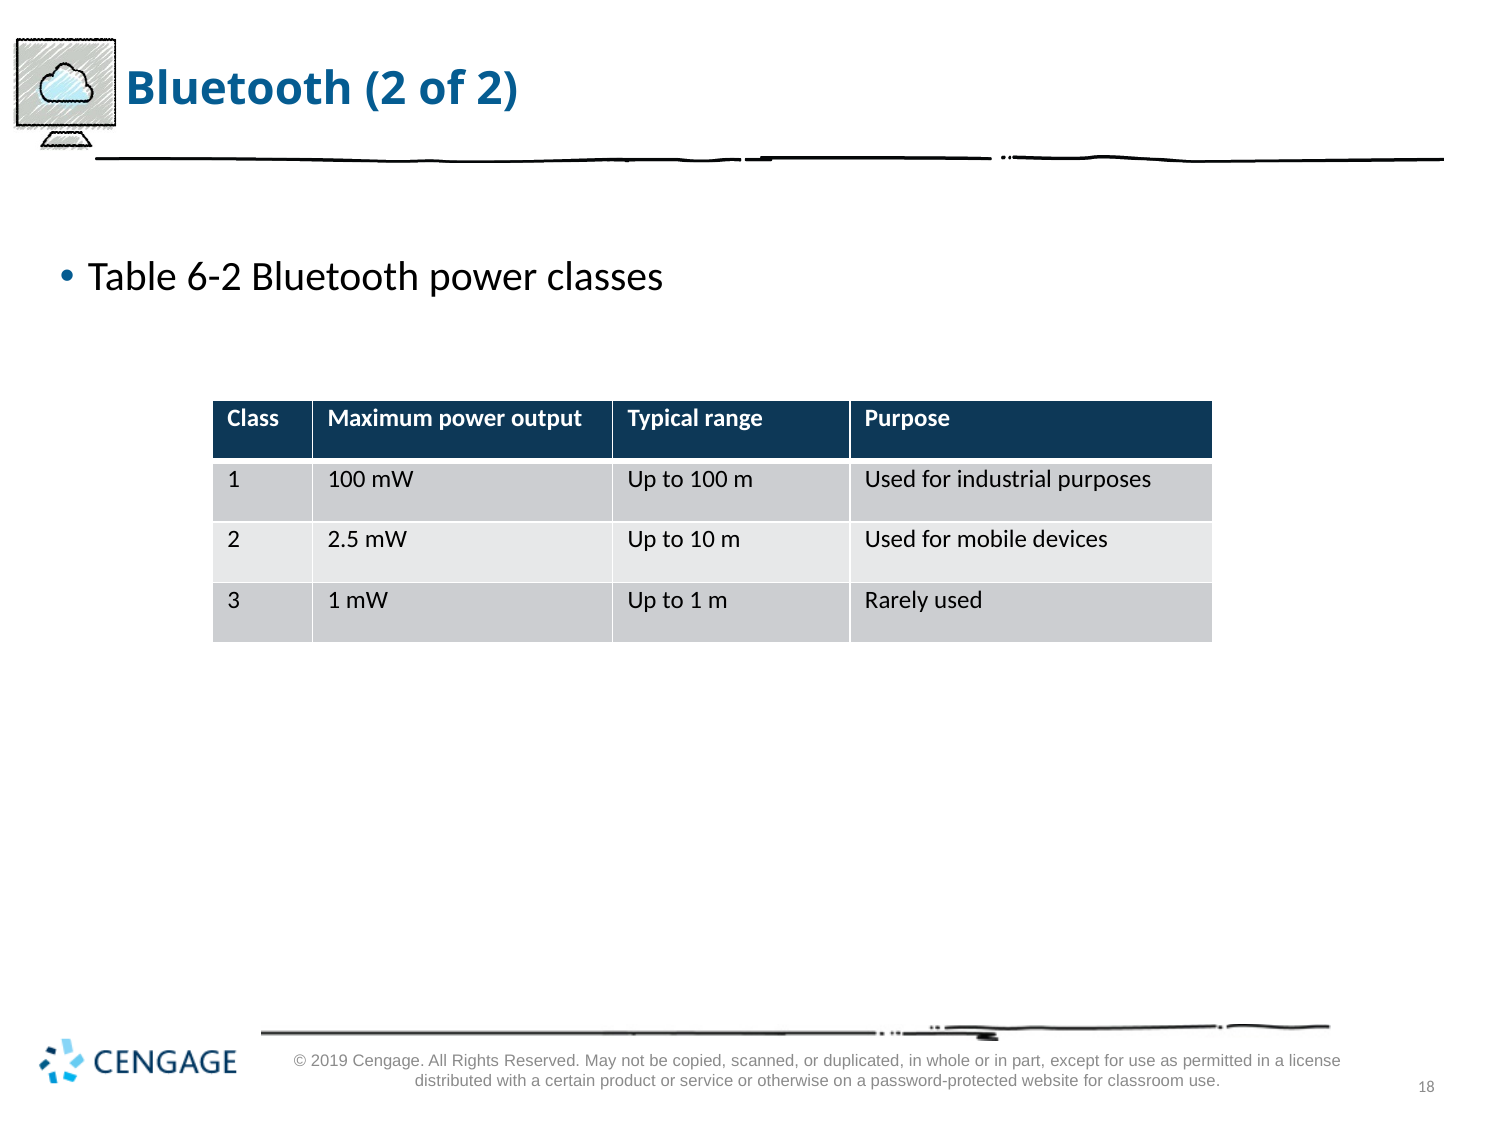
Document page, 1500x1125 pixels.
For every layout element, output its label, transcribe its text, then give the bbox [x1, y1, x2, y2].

table_cell Up to 10 m [613, 523, 849, 582]
table_header Maximum power output [313, 401, 612, 458]
footer © 2019 Cengage. All Rights Reserved. May not be copied, scanned, or duplicated, in whole or in part, except for use as permitted in a license distributed with a certain product or service or otherwise on a password-protected website for classroom use. [262, 1050, 1375, 1091]
table_cell Rarely used [851, 583, 1212, 642]
table_cell Up to 1 m [613, 583, 849, 642]
picture [13, 36, 117, 151]
table_cell 1 mW [313, 583, 612, 642]
title Bluetooth (2 of 2) [125, 66, 1442, 116]
table_cell 3 [213, 583, 312, 642]
picture [95, 155, 1444, 163]
list Table 6-2 Bluetooth power classes [59, 252, 1441, 301]
table_header Typical range [613, 401, 849, 458]
table_cell Up to 100 m [613, 464, 849, 521]
table_cell 1 [213, 464, 312, 521]
table_cell Used for industrial purposes [851, 464, 1212, 521]
table_cell 2 [213, 523, 312, 582]
table_header Class [213, 401, 312, 458]
picture [19, 1025, 249, 1096]
table_cell 100 mW [313, 464, 612, 521]
table_cell Used for mobile devices [851, 523, 1212, 582]
table_cell 2.5 mW [313, 523, 612, 582]
table_header Purpose [851, 401, 1212, 458]
picture [261, 1024, 1331, 1041]
